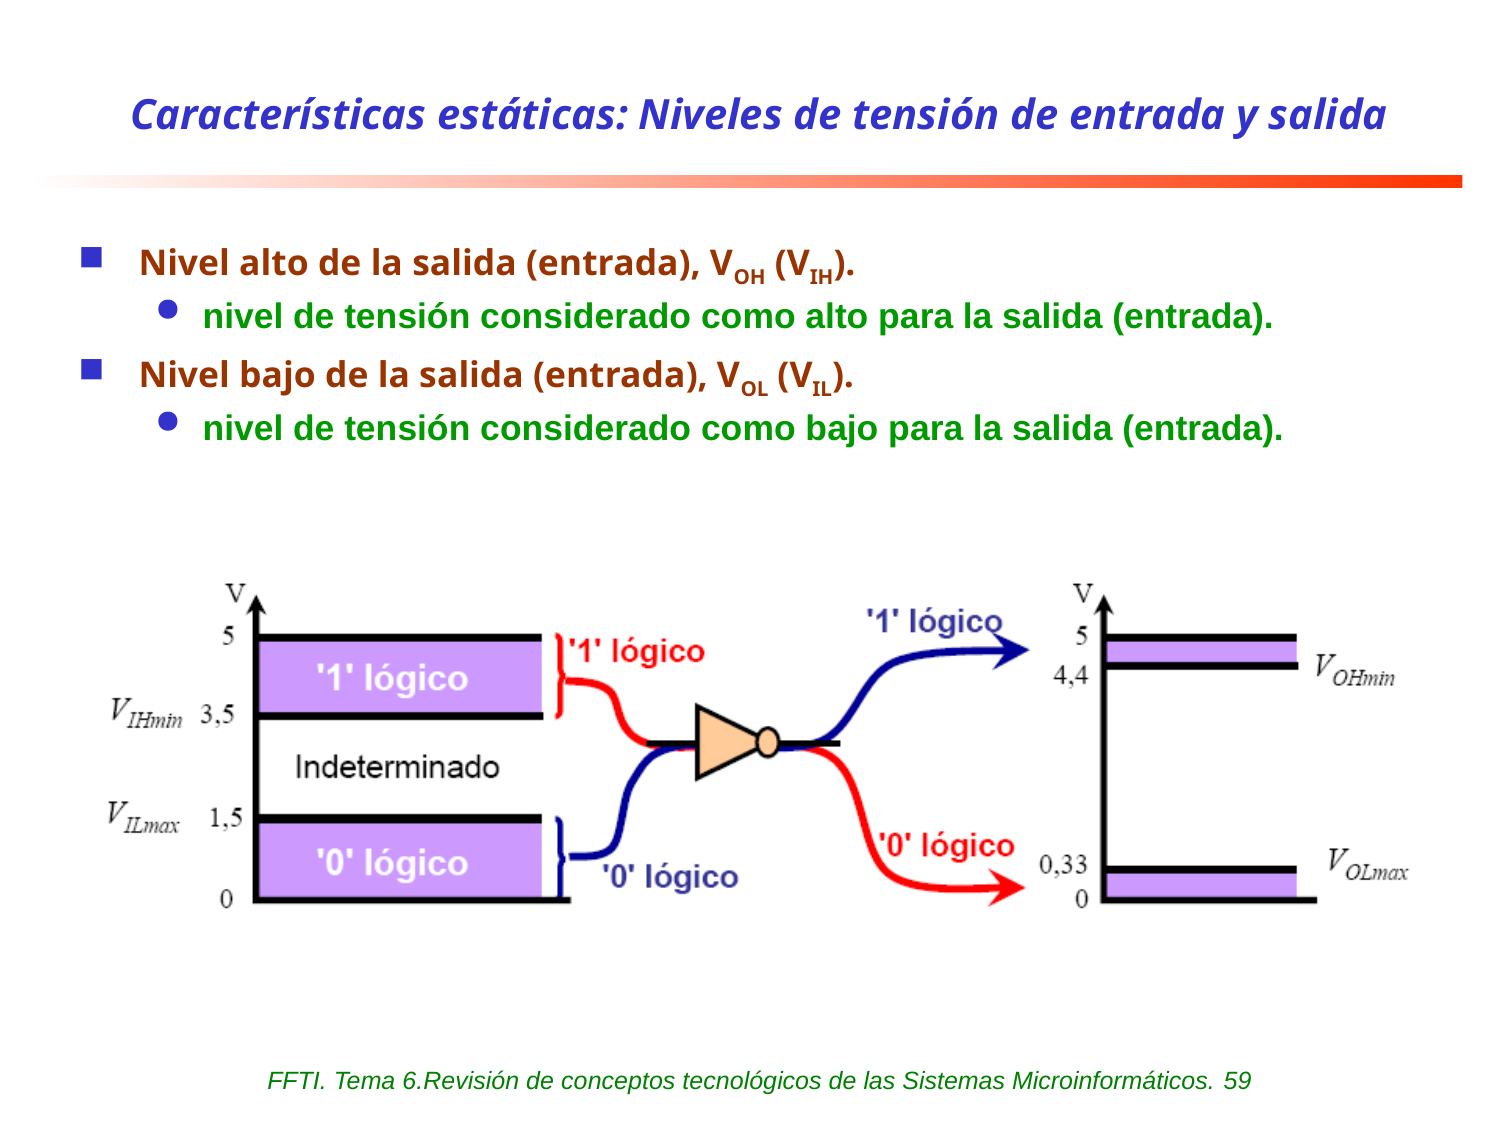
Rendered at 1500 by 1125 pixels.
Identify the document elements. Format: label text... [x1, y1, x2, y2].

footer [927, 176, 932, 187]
picture [80, 562, 1419, 924]
table_cell 1 [843, 176, 847, 187]
title Características estáticas: Niveles de tensión de entrada y salida [68, 49, 1451, 176]
list Nivel alto de la salida (entrada), VOH (VIH). nivel de tensión considerado como alto para la salida (entrada). Nivel bajo de la salida (entrada), VOL (VIL). nivel de tensión considerado como bajo para la salida (entrada). [68, 237, 1451, 563]
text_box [759, 176, 763, 187]
footer FFTI. Tema 6.Revisión de conceptos tecnológicos de las Sistemas Microinformáticos. 59 [68, 1056, 1451, 1103]
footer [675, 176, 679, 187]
